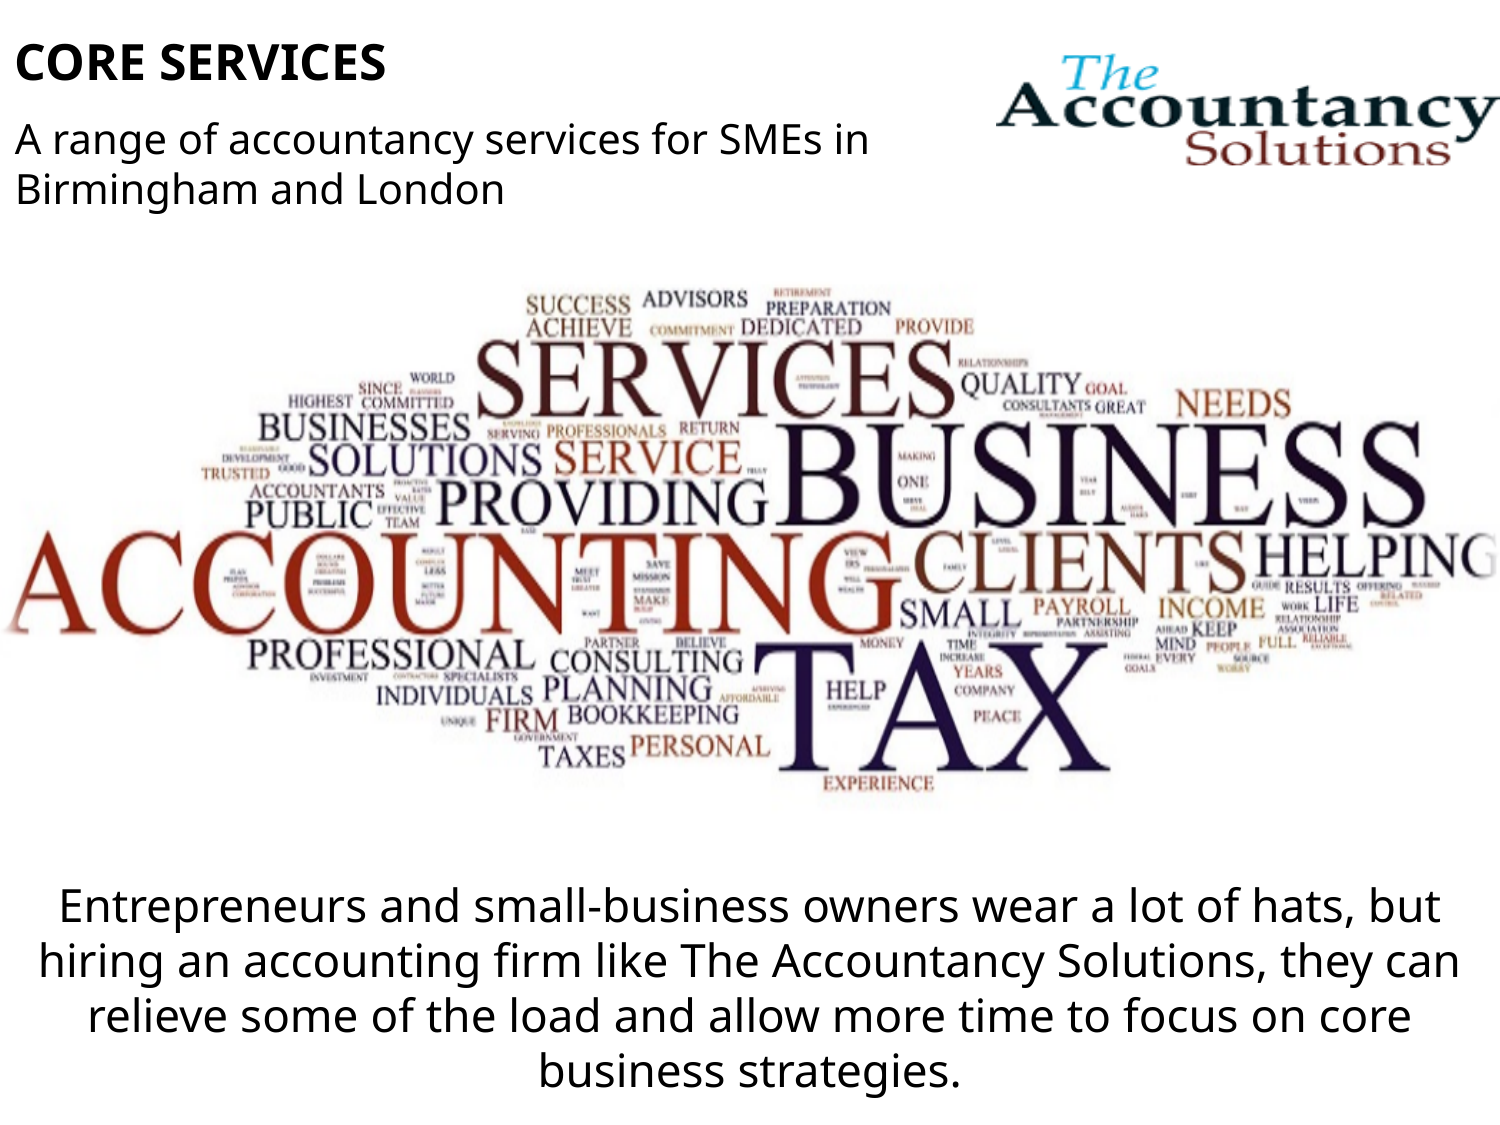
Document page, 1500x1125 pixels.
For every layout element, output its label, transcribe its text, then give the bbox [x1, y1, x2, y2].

text_box A range of accountancy services for SMEs in Birmingham and London [0, 105, 990, 197]
text_box CORE SERVICES [0, 23, 990, 99]
picture [0, 0, 1500, 880]
text_box Entrepreneurs and small-business owners wear a lot of hats, but hiring an accounting firm like The Accountancy Solutions, they can relieve some of the load and allow more time to focus on core business strategies. [0, 885, 1500, 1105]
